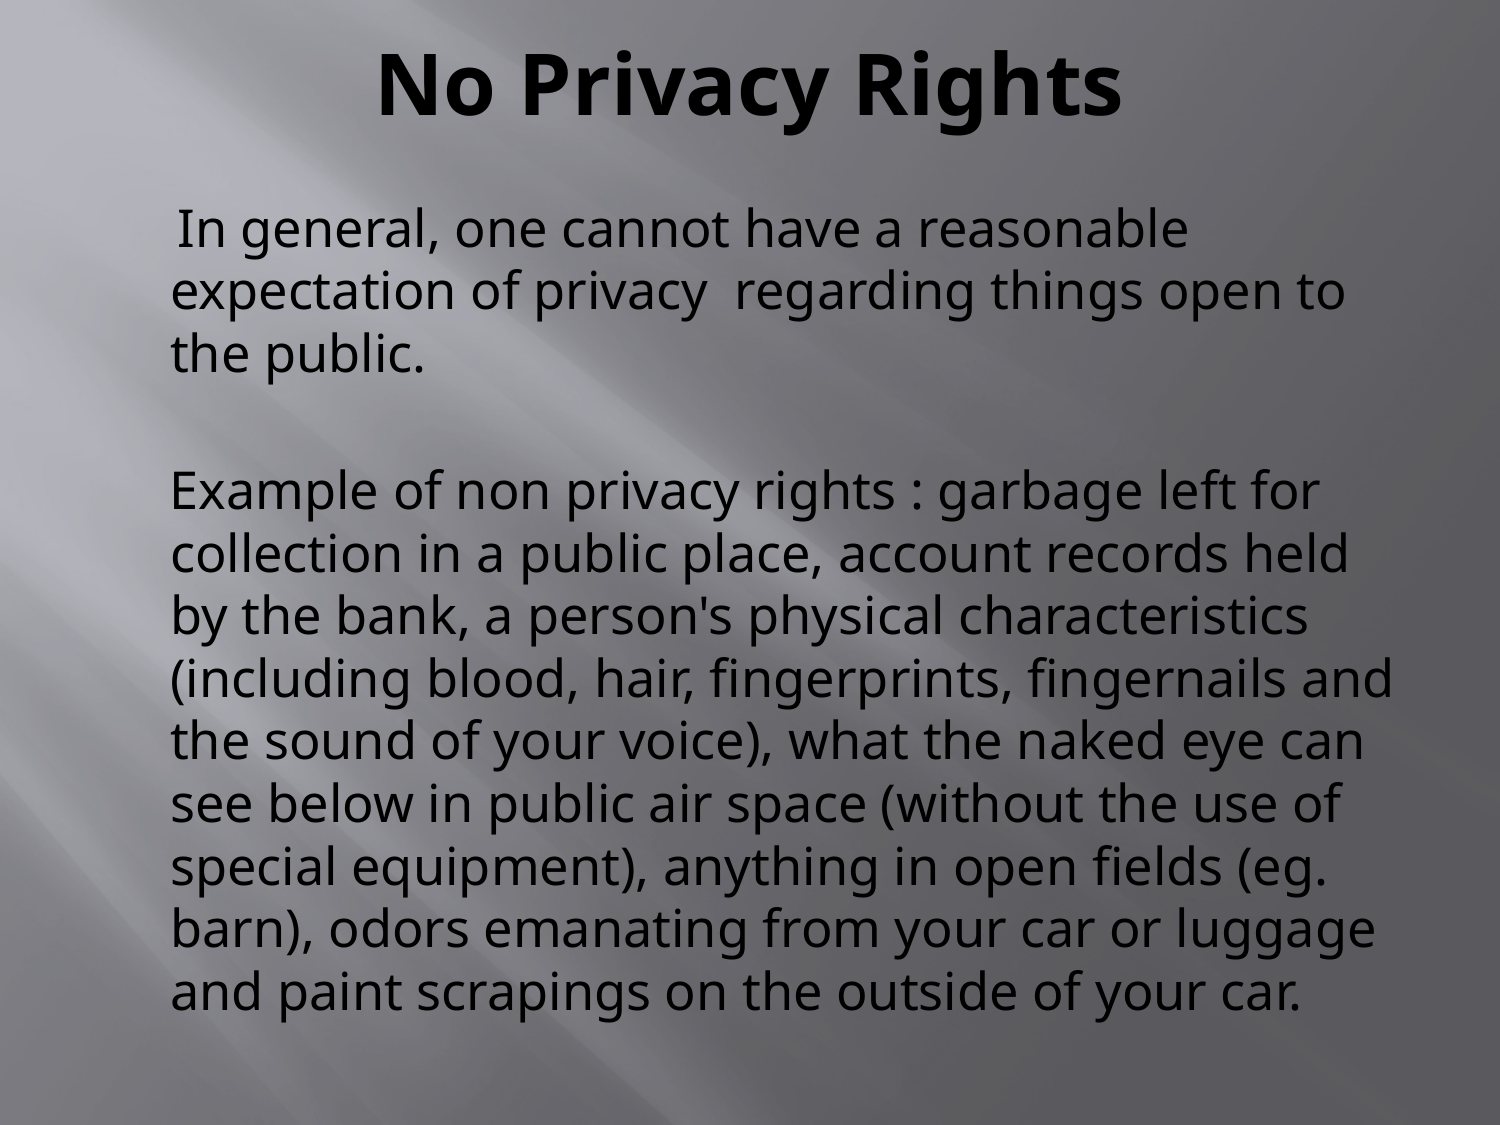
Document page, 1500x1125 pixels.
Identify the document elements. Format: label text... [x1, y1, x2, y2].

title No Privacy Rights [75, 0, 1425, 163]
list In general, one cannot have a reasonable expectation of privacy regarding things open to the public. Example of non privacy rights : garbage left for collection in a public place, account records held by the bank, a person's physical characteristics (including blood, hair, fingerprints, fingernails and the sound of your voice), what the naked eye can see below in public air space (without the use of special equipment), anything in open fields (eg. barn), odors emanating from your car or luggage and paint scrapings on the outside of your car. [75, 187, 1425, 1035]
